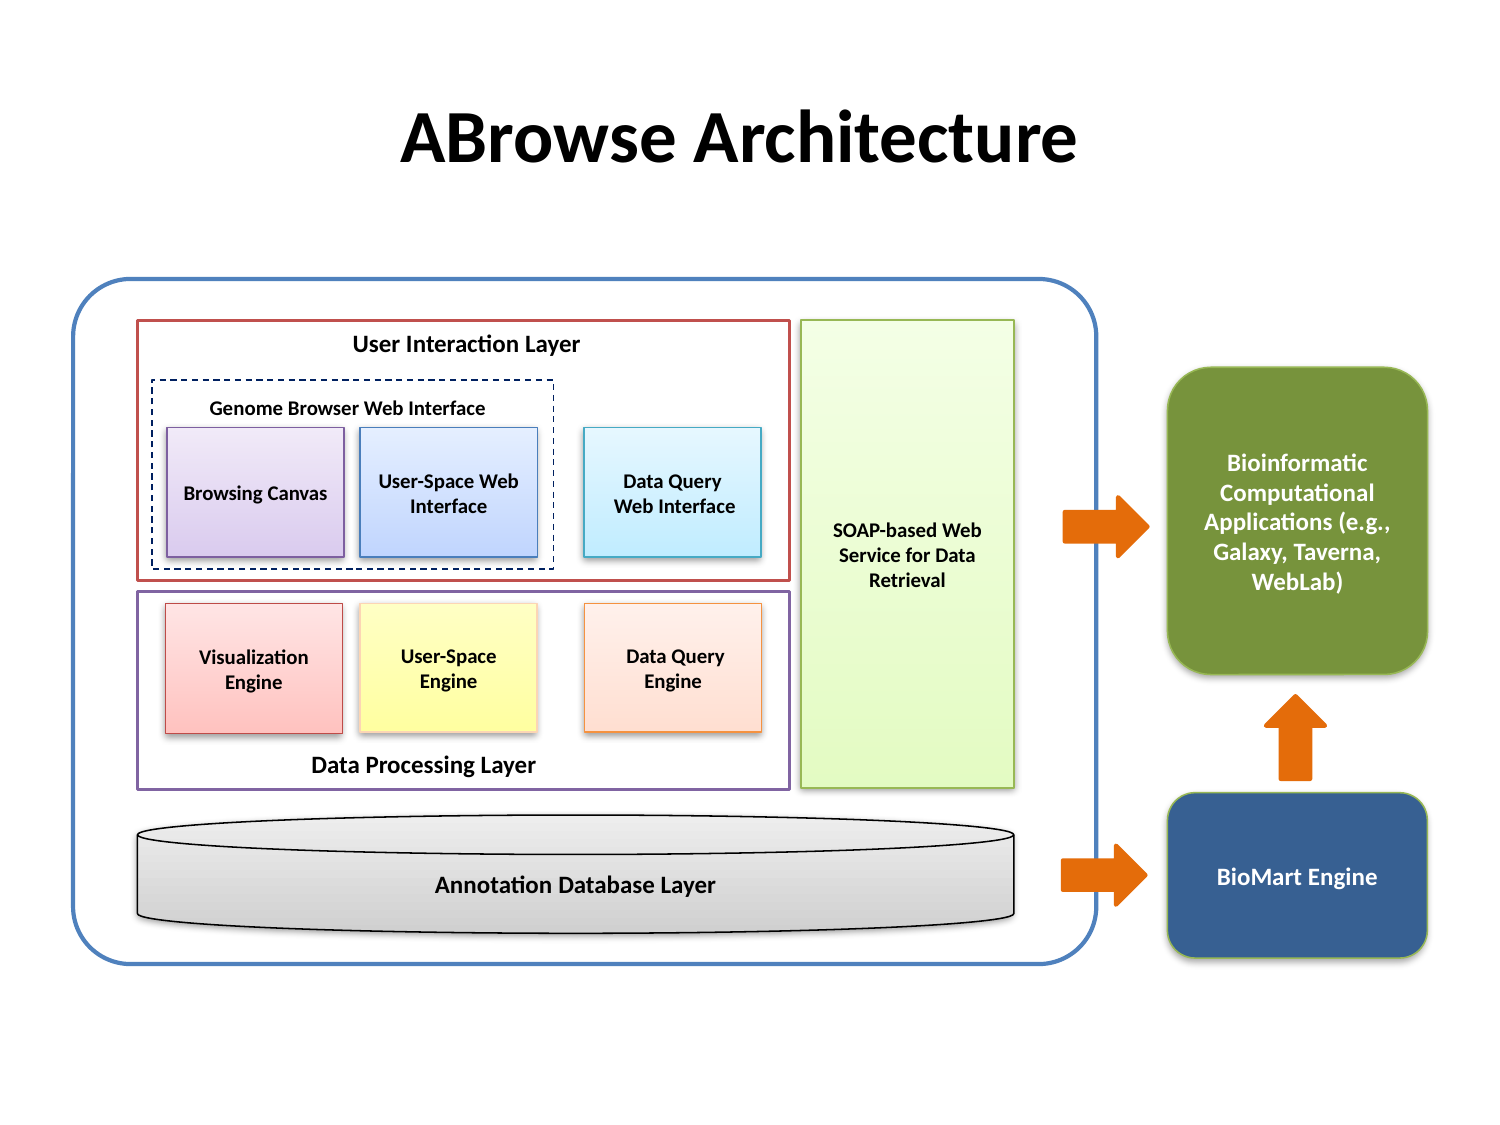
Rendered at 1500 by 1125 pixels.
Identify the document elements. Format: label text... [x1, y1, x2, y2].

text_box Data Processing Layer [296, 741, 552, 786]
text_box Browsing Canvas [166, 427, 345, 558]
text_box User-Space Web Interface [359, 427, 538, 558]
text_box Data Query Web Interface [583, 427, 762, 558]
text_box [1263, 694, 1327, 782]
text_box SOAP-based Web Service for Data Retrieval [800, 319, 1015, 789]
text_box Annotation Database Layer [136, 814, 1015, 935]
text_box [1062, 495, 1150, 559]
text_box [150, 378, 555, 571]
text_box [135, 590, 791, 792]
text_box ABrowse Architecture [64, 79, 1415, 268]
text_box User-Space Engine [359, 603, 538, 733]
text_box Genome Browser Web Interface [194, 387, 501, 427]
text_box [1060, 843, 1148, 907]
text_box Data Query Engine [584, 603, 762, 733]
text_box BioMart Engine [1166, 791, 1429, 959]
text_box User Interaction Layer [338, 320, 596, 365]
text_box [70, 276, 1099, 967]
text_box [135, 318, 791, 583]
text_box Visualization Engine [165, 603, 343, 734]
text_box Bioinformatic Computational Applications (e.g., Galaxy, Taverna, WebLab) [1166, 366, 1429, 676]
